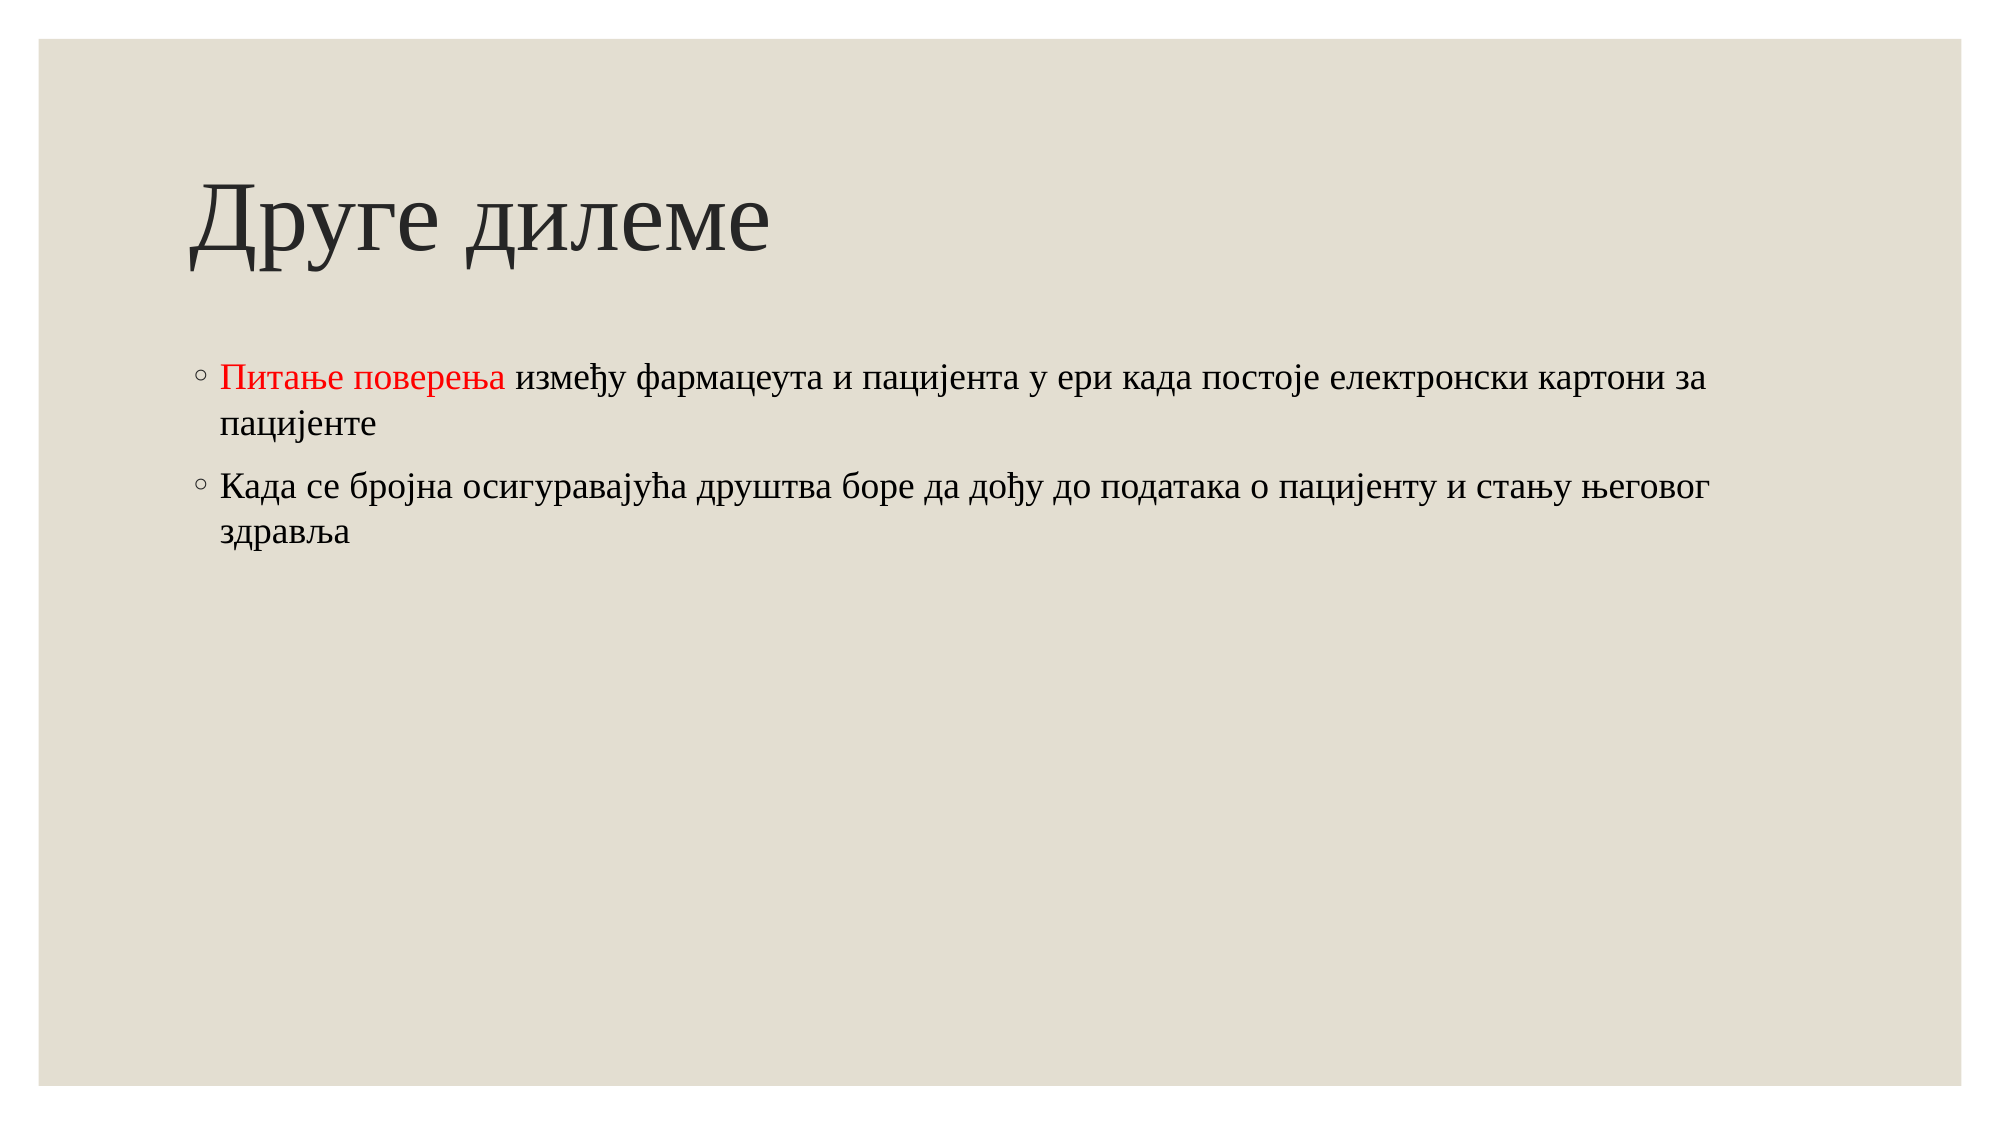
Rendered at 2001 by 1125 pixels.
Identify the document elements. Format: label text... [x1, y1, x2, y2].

title Друге дилеме [174, 105, 1825, 331]
list Питање поверења између фармацеута и пацијента у ери када постоје електронски картони за пацијенте Када се бројна осигуравајућа друштва боре да дођу до података о пацијенту и стању његовог здравља [174, 345, 1825, 990]
